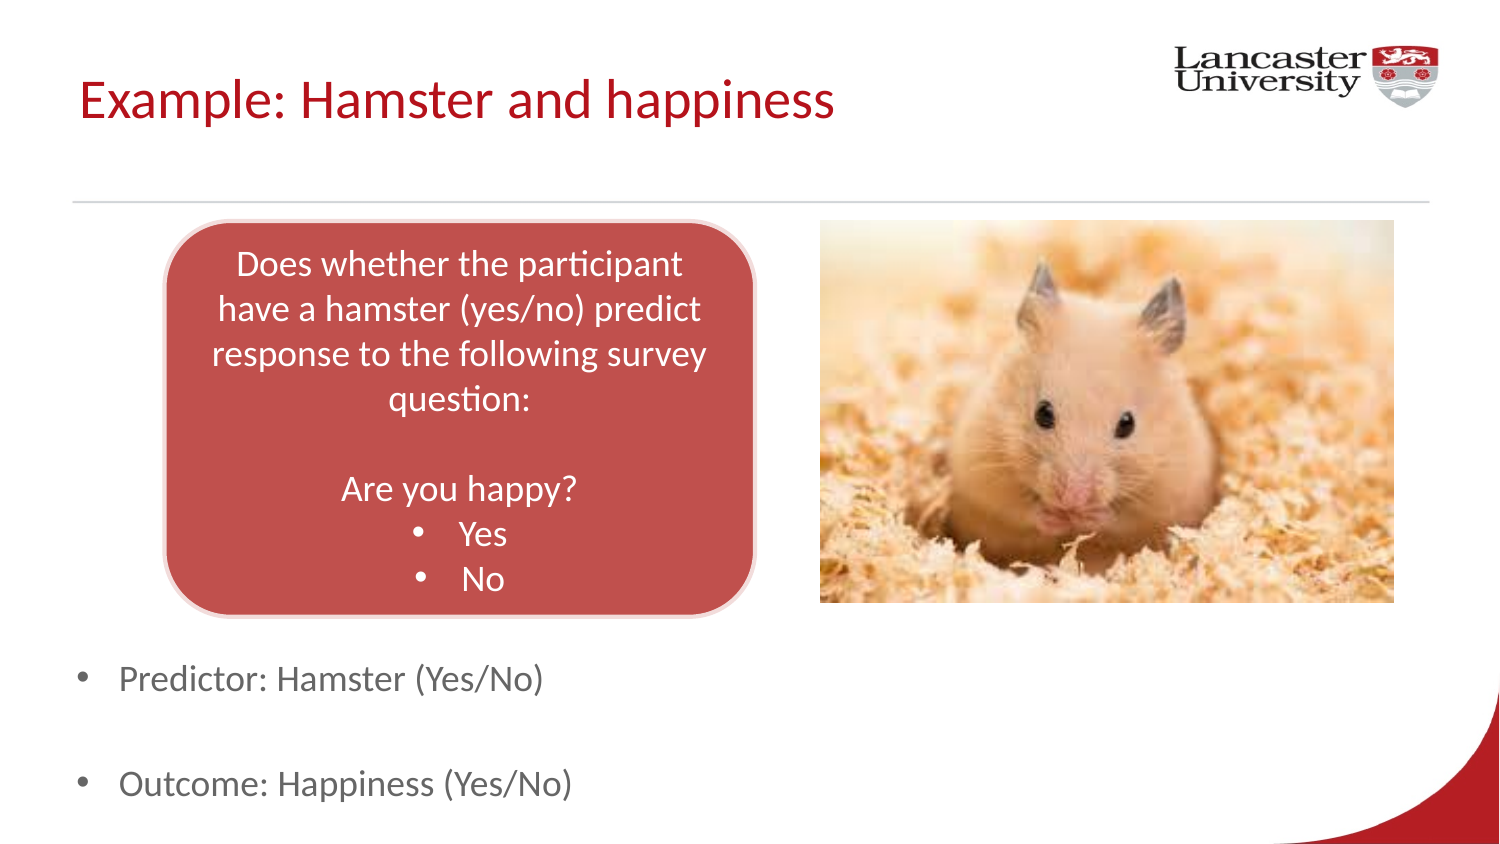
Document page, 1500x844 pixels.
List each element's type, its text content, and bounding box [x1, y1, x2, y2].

list Predictor: Hamster (Yes/No) Outcome: Happiness (Yes/No) [61, 646, 1444, 797]
picture [0, 0, 1500, 844]
text_box Does whether the participant have a hamster (yes/no) predict response to the following survey question: Are you happy? Yes No [162, 218, 758, 619]
title Example: Hamster and happiness [64, 67, 1176, 210]
